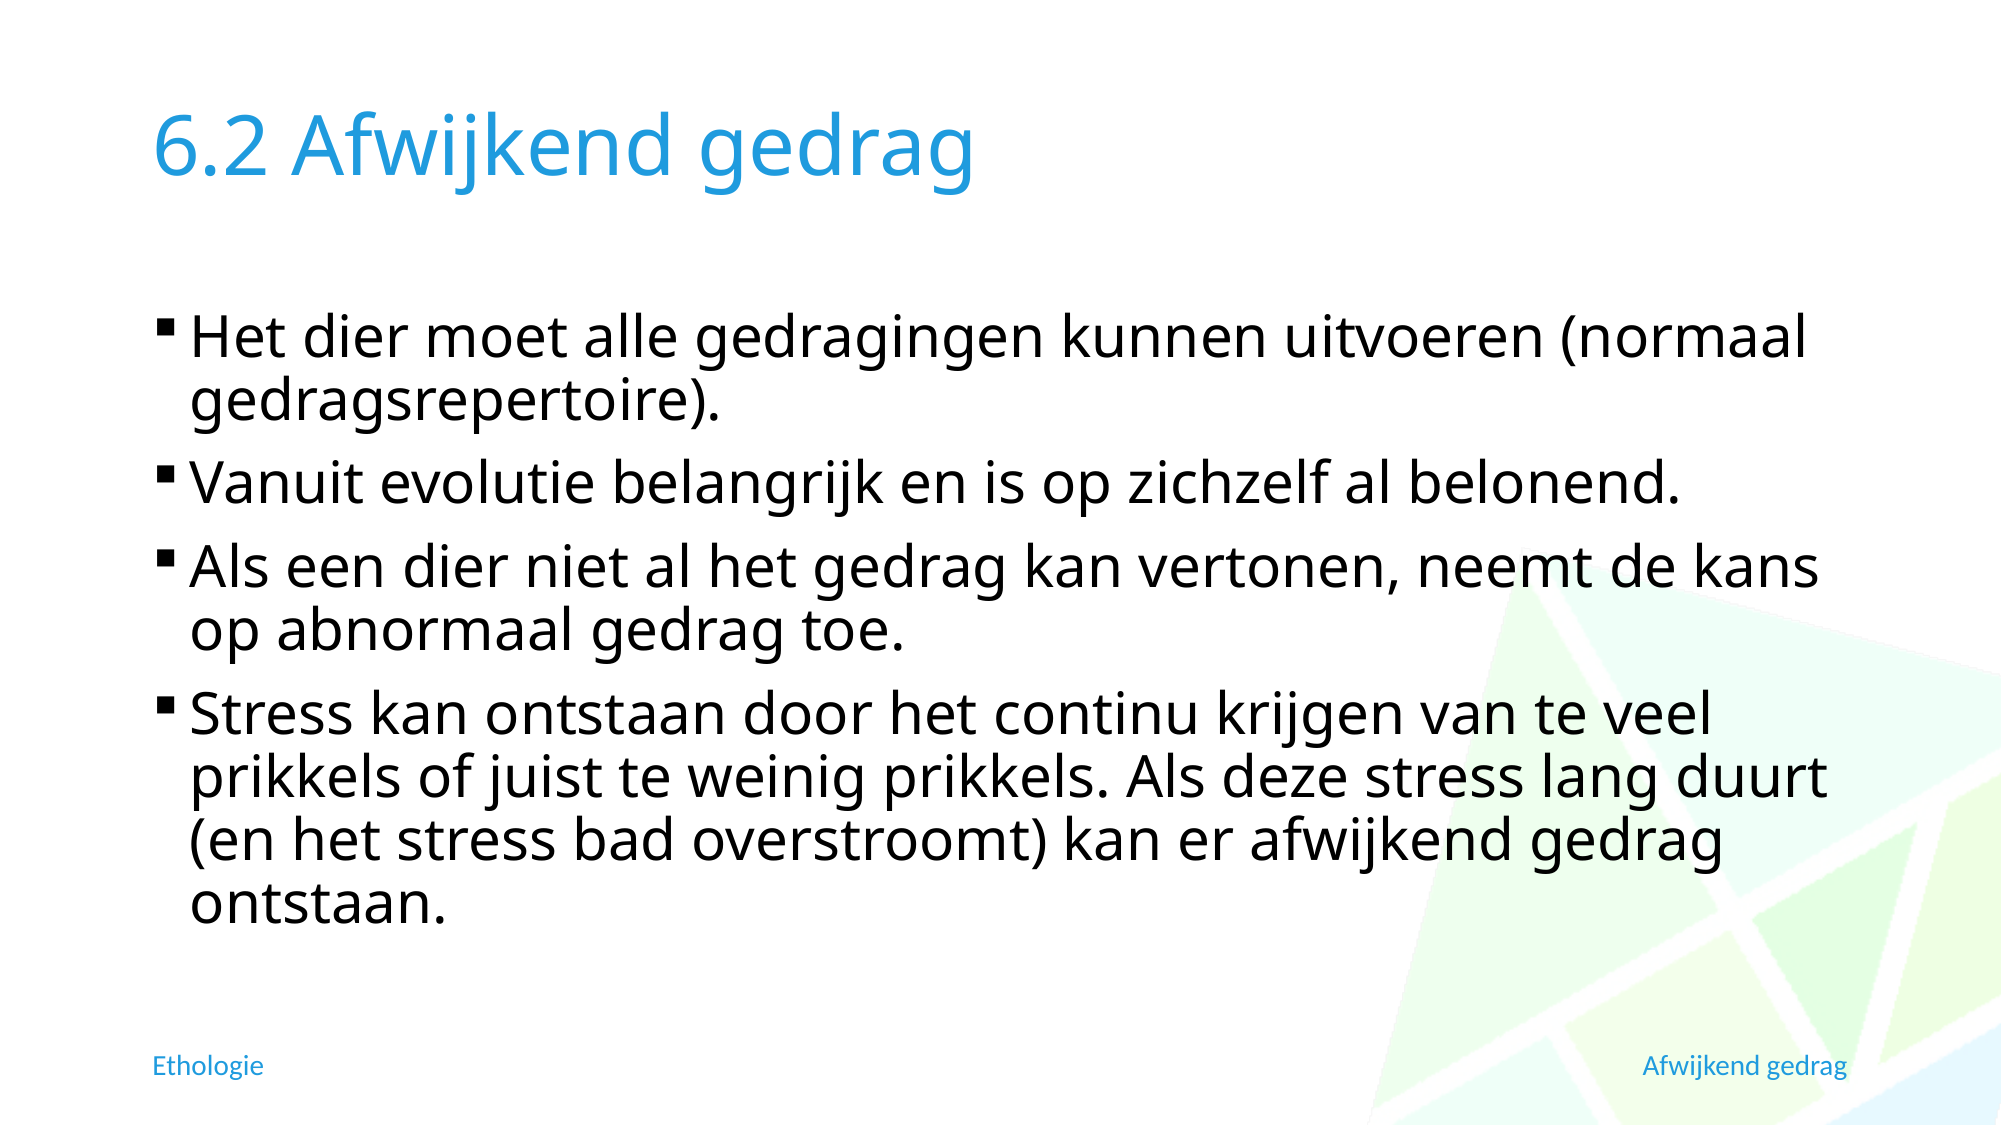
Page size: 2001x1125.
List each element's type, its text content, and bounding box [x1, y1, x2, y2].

list Ethologie [137, 1042, 588, 1103]
list Afwijkend gedrag [1412, 1042, 1863, 1103]
title 6.2 Afwijkend gedrag [137, 59, 1863, 239]
list Het dier moet alle gedragingen kunnen uitvoeren (normaal gedragsrepertoire). Vanuit evolutie belangrijk en is op zichzelf al belonend. Als een dier niet al het gedrag kan vertonen, neemt de kans op abnormaal gedrag toe. Stress kan ontstaan door het continu krijgen van te veel prikkels of juist te weinig prikkels. Als deze stress lang duurt (en het stress bad overstroomt) kan er afwijkend gedrag ontstaan. [137, 299, 1863, 1014]
